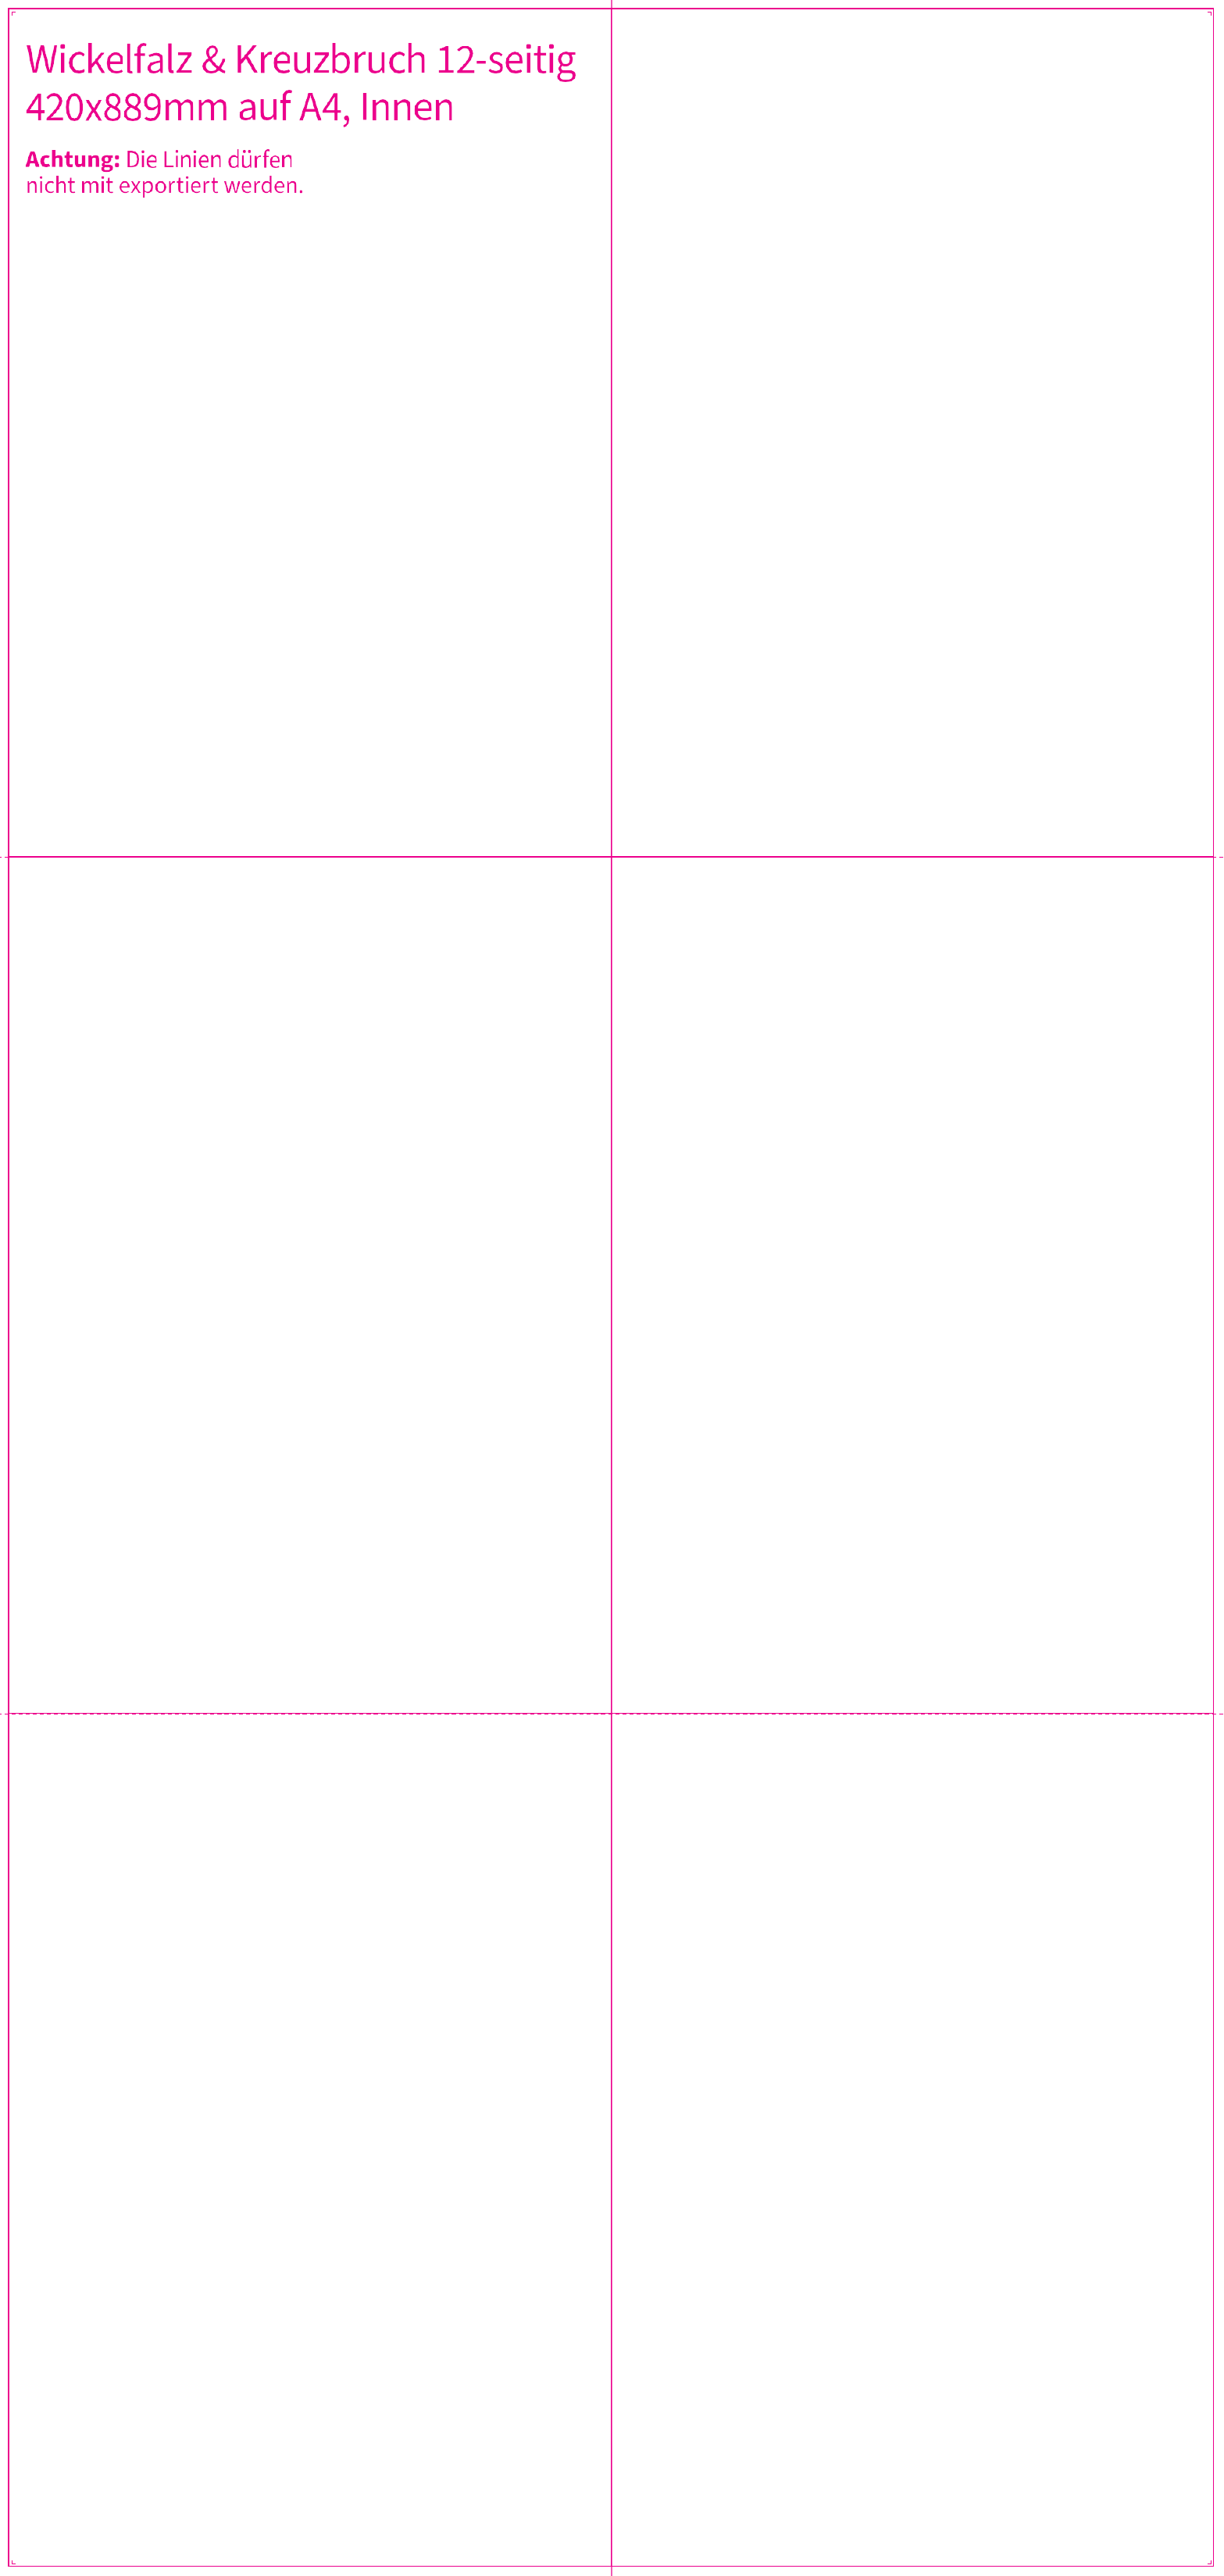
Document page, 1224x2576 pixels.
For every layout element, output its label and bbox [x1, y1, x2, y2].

text_box [0, 0, 1224, 2576]
text_box [237, 43, 385, 73]
text_box [388, 43, 425, 73]
text_box [526, 44, 576, 83]
text_box [438, 45, 523, 73]
text_box [25, 149, 303, 198]
text_box [26, 93, 194, 121]
text_box [239, 90, 293, 121]
text_box [60, 42, 192, 73]
text_box [372, 99, 452, 121]
